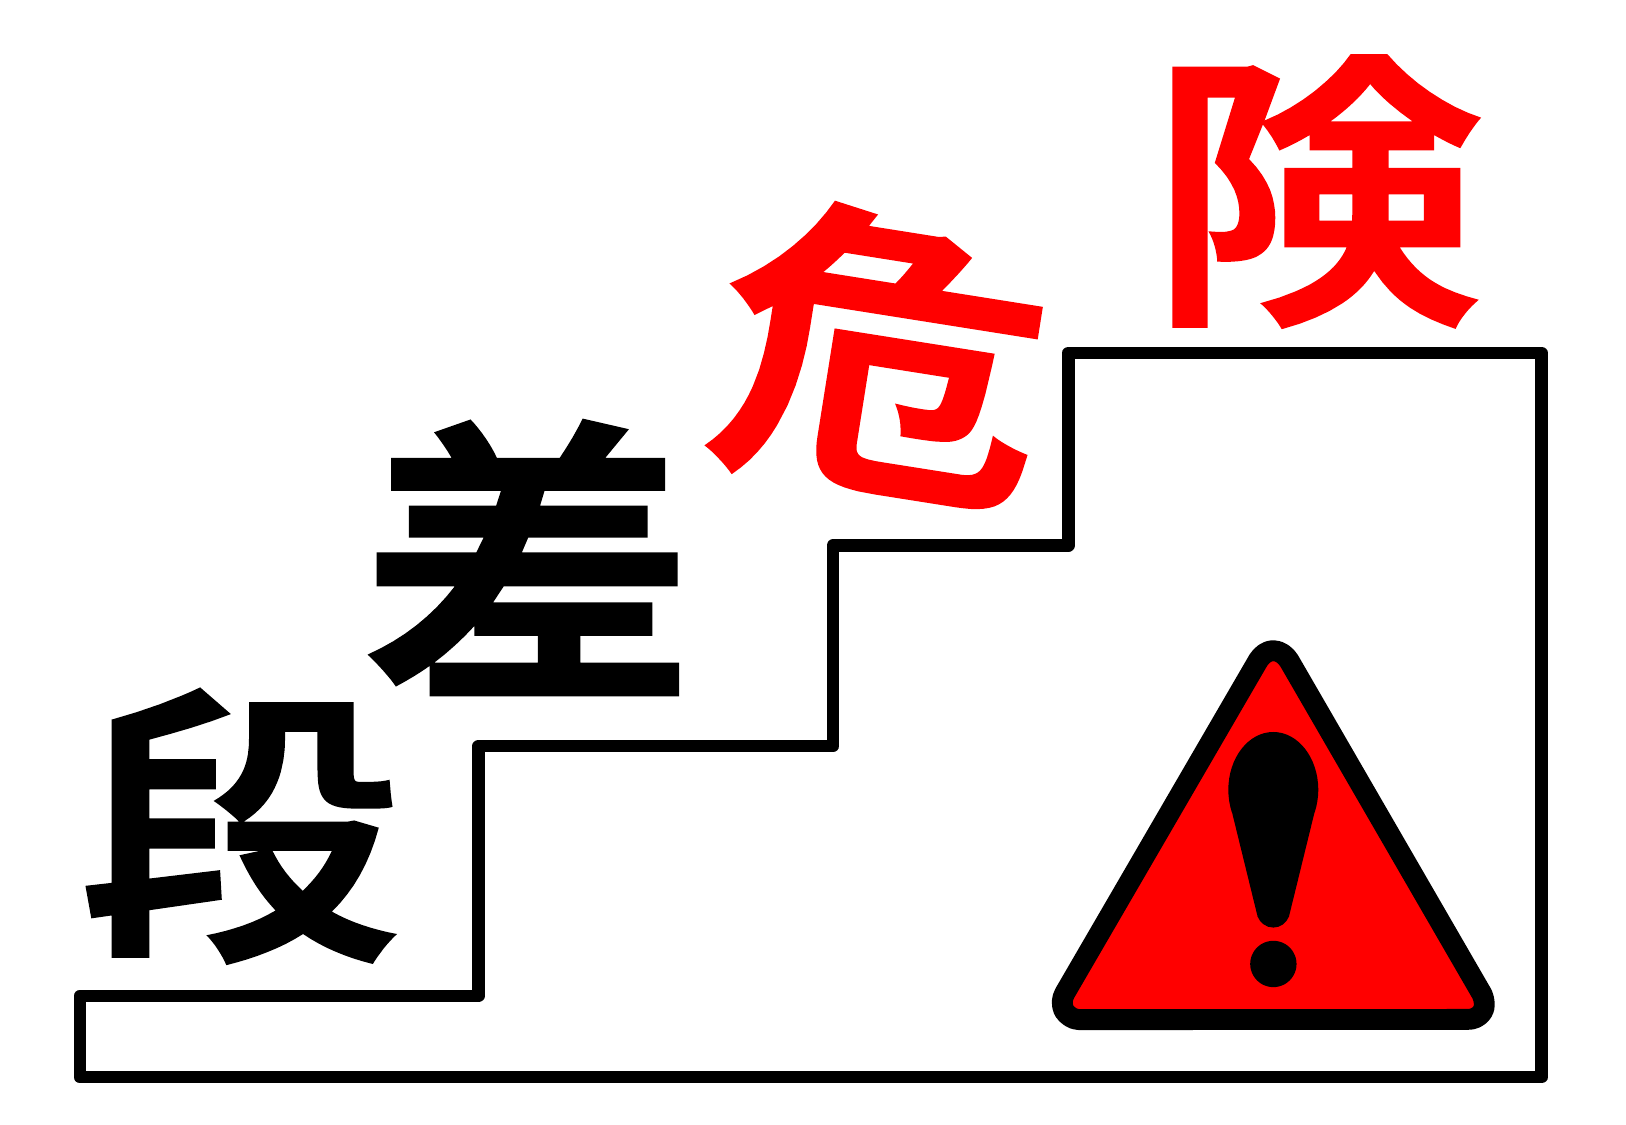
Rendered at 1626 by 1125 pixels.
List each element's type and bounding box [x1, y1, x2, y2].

text_box [1061, 650, 1485, 1020]
text_box [78, 351, 1544, 1079]
